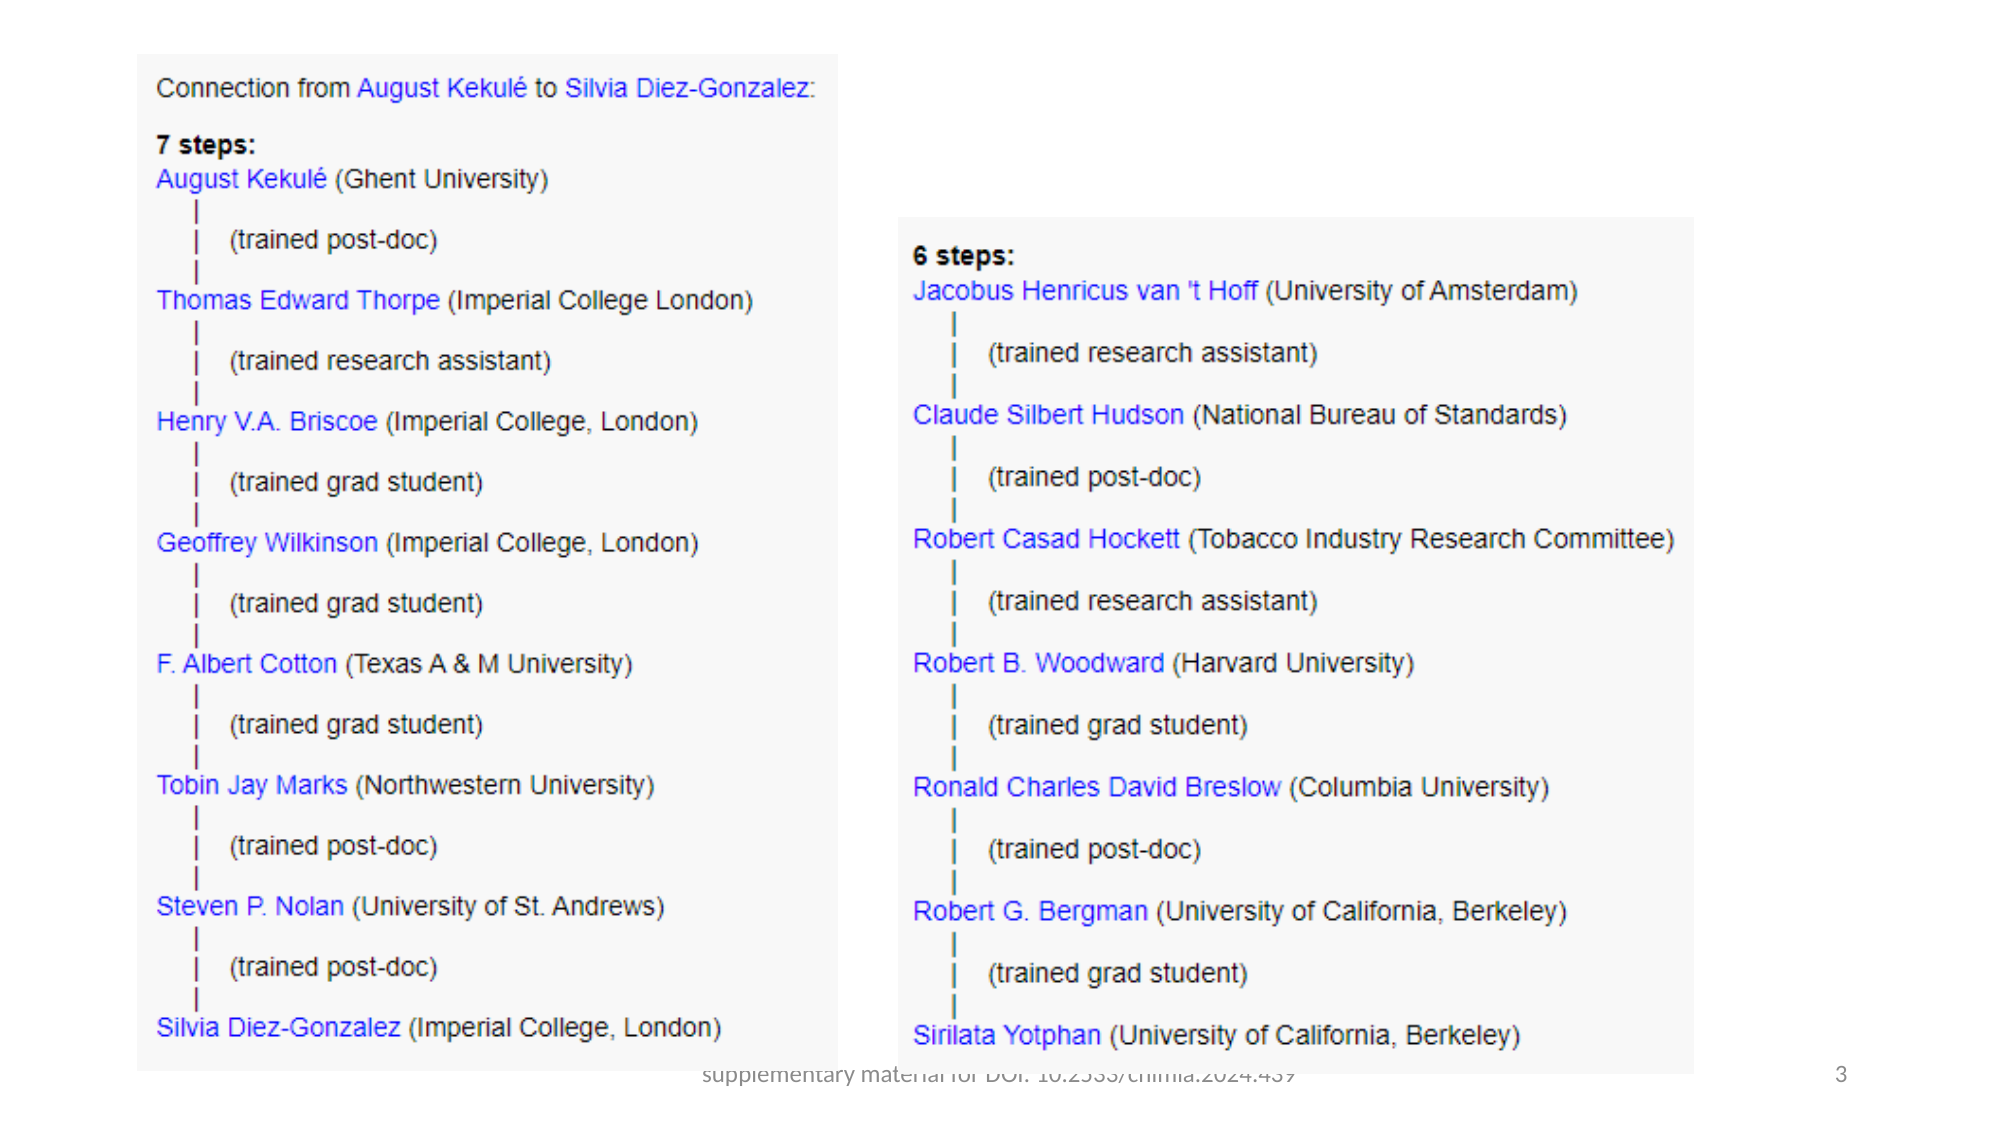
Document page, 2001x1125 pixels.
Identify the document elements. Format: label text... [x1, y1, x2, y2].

footer supplementary material for DOI: 10.2533/chimia.2024.439 [662, 1042, 1338, 1103]
slide_number 3 [1412, 1042, 1863, 1103]
picture [137, 54, 838, 1071]
picture [898, 217, 1694, 1074]
